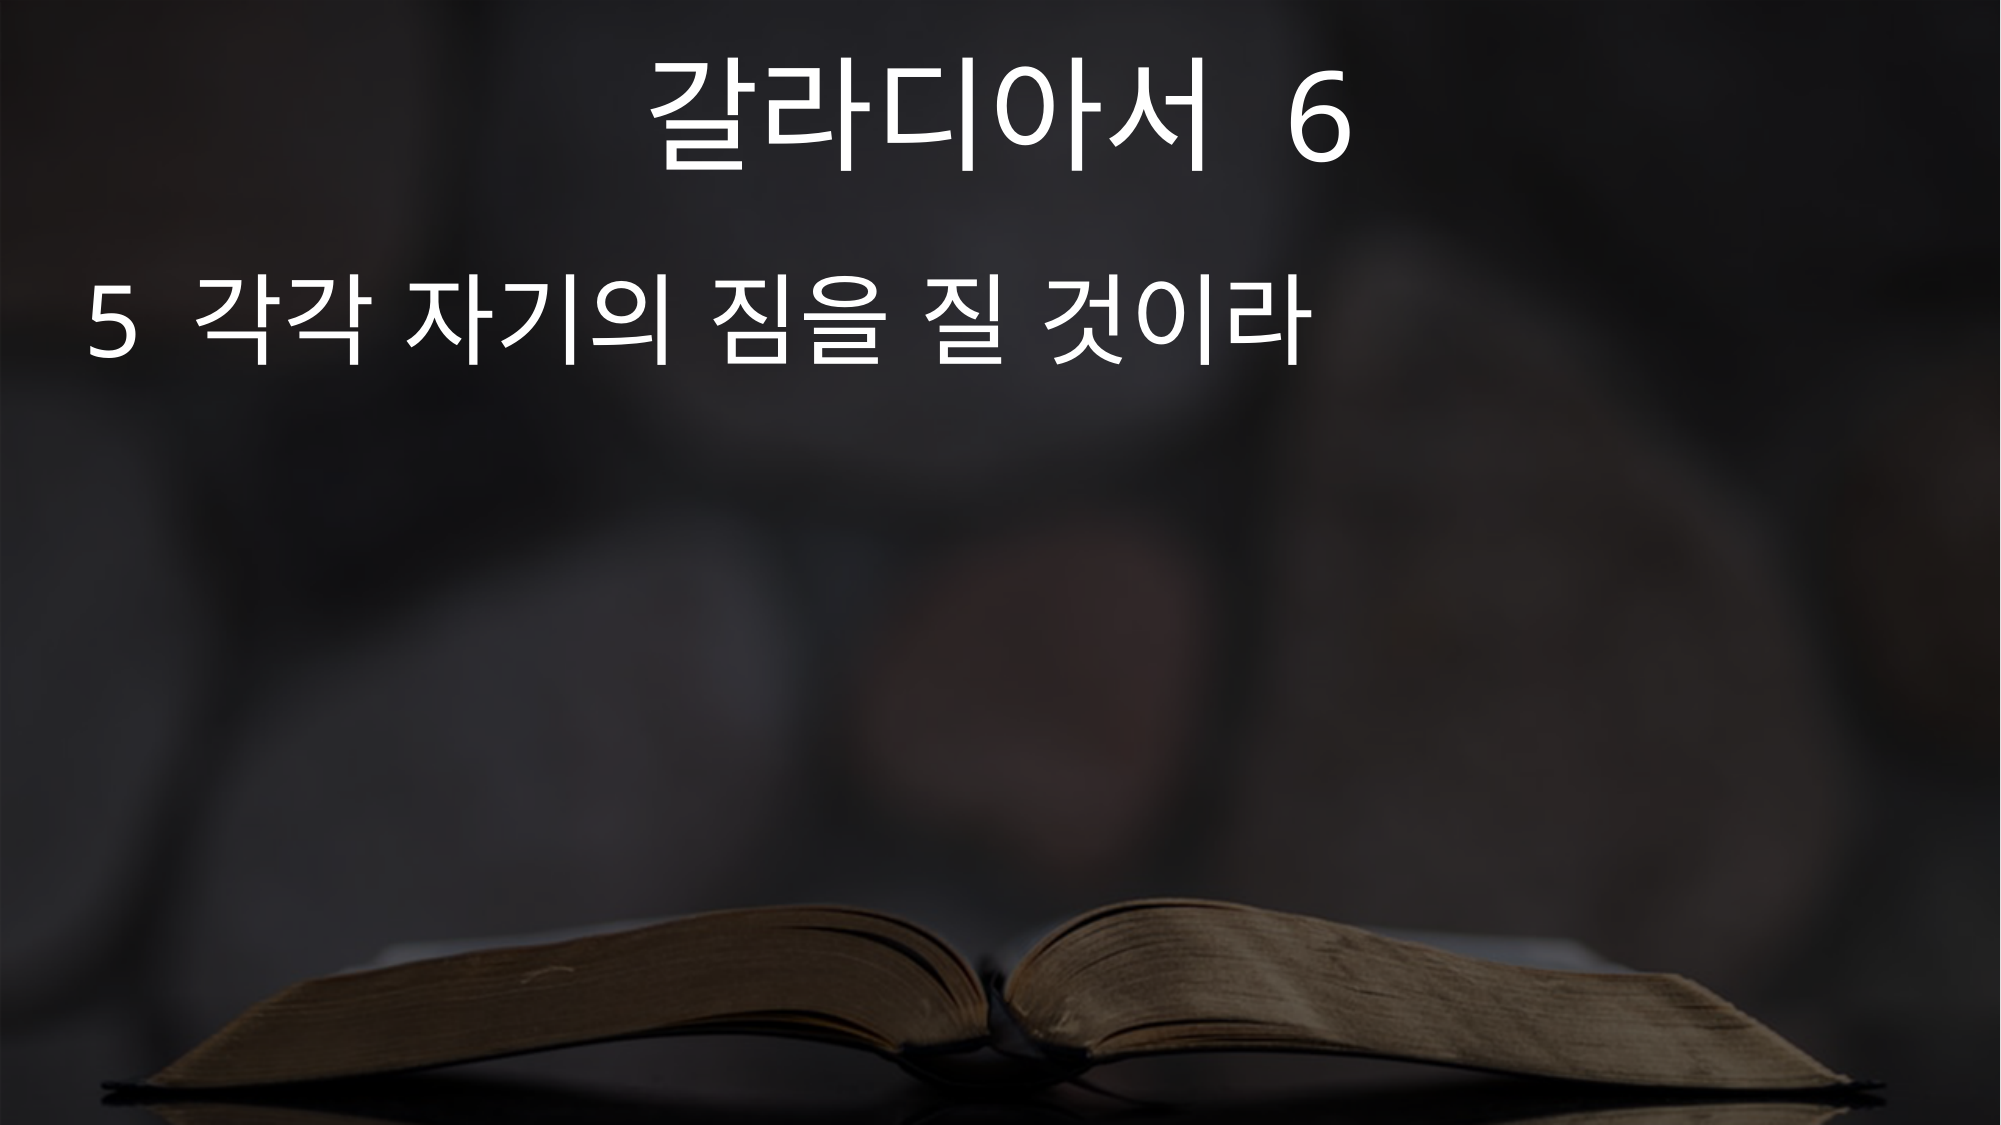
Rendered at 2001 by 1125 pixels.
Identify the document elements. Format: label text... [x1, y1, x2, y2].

list 5 각각 자기의 짐을 질 것이라 [69, 263, 1953, 423]
footer 갈라디아서 6 [0, 32, 2000, 192]
picture [0, 0, 2001, 1125]
